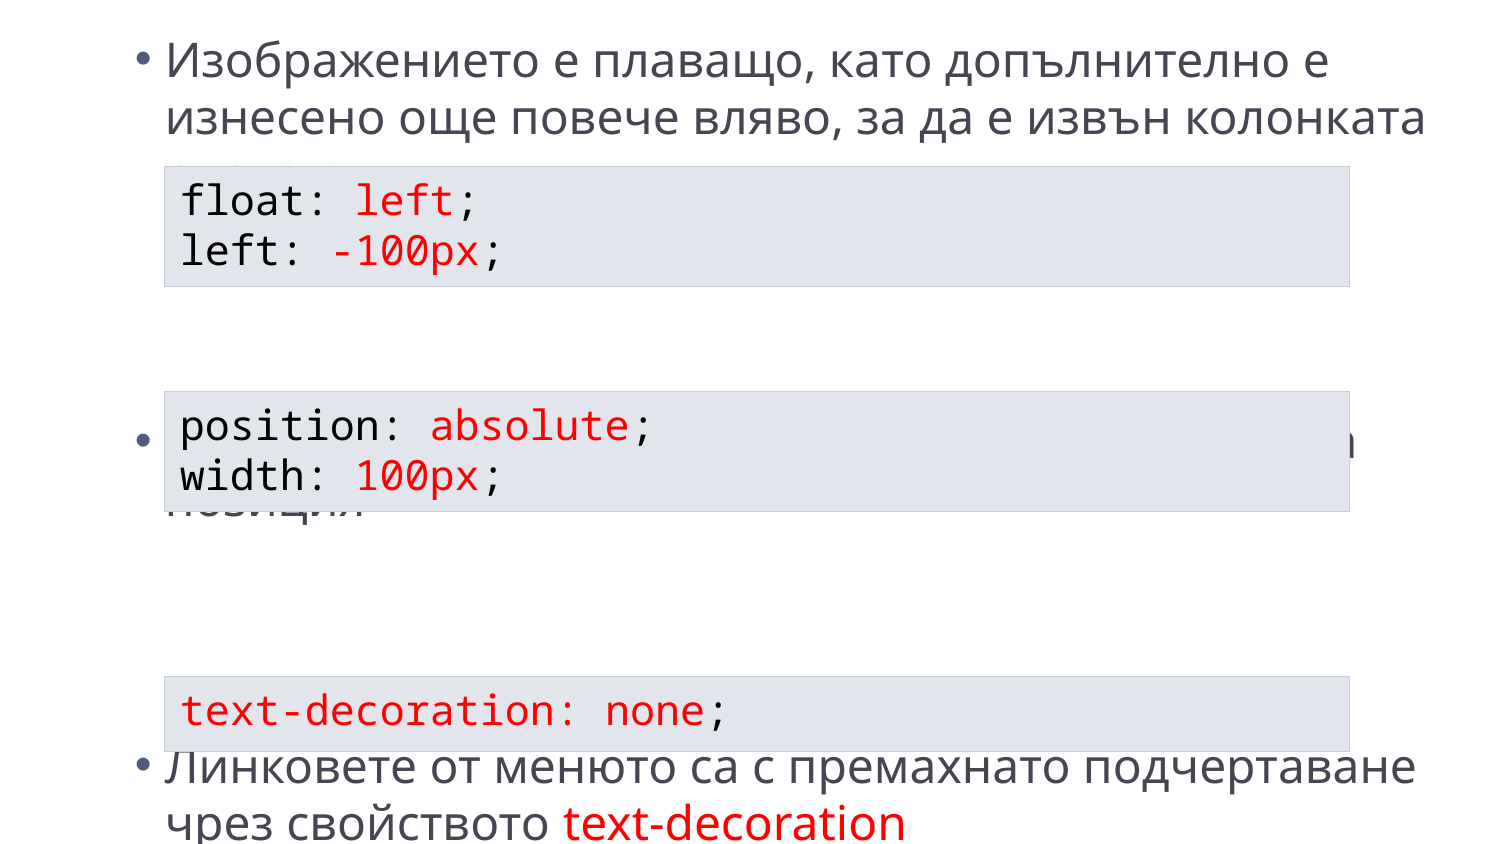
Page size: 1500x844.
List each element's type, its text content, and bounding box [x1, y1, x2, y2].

list Изображението е плаващо, като допълнително е изнесено още повече вляво, за да е извън колонката с текста Коментарите са с фиксирана ширина и абсолютна позиция Линковете от менюто са с премахнато подчертаване чрез свойството text-decoration [75, 21, 1475, 835]
text_box position: absolute; width: 100px; [164, 391, 1350, 512]
text_box text-decoration: none; [164, 676, 1350, 752]
text_box float: left; left: -100px; [164, 166, 1350, 287]
